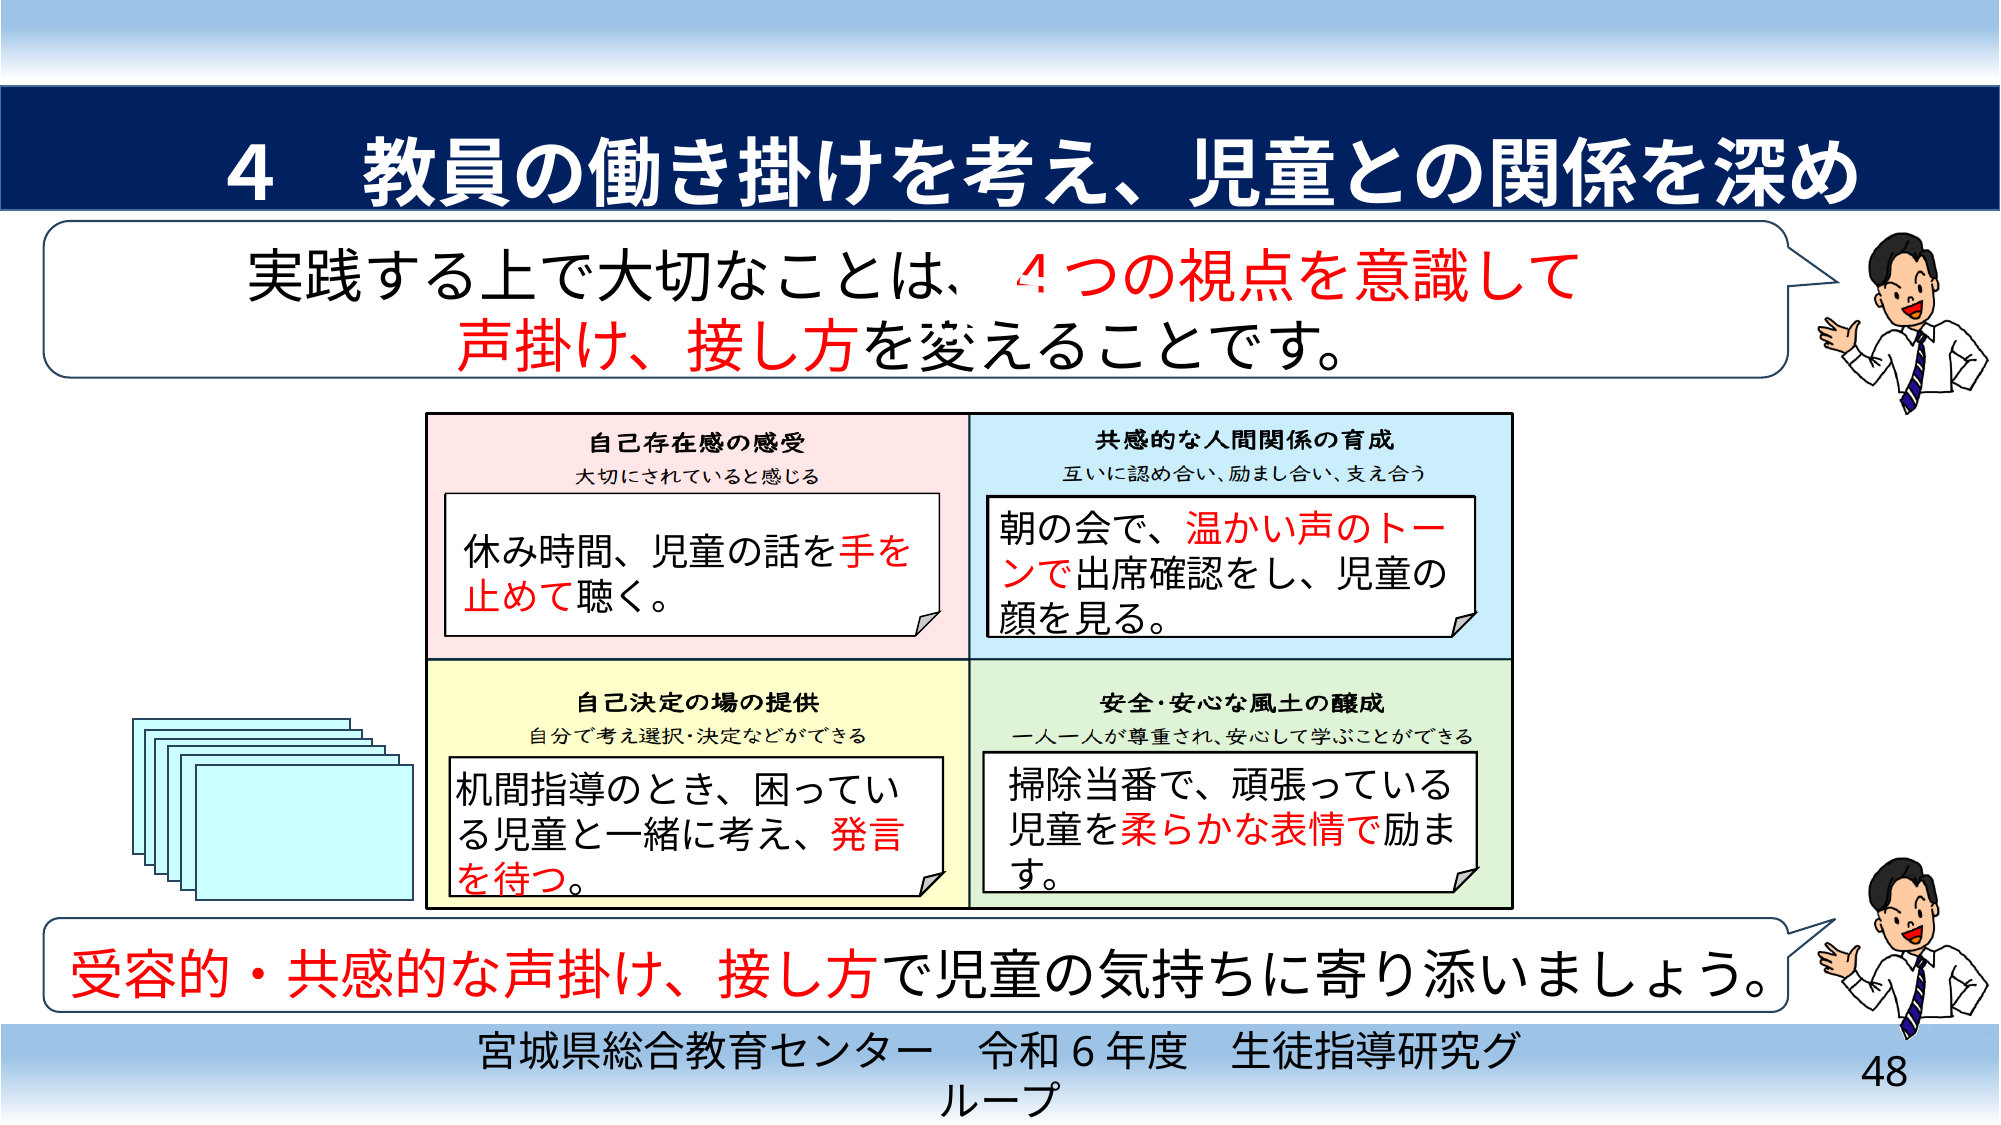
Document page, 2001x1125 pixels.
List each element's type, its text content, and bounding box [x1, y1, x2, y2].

text_box ４ 教員の働き掛けを考え、児童との関係を深めよう [95, 72, 1905, 358]
picture [971, 415, 1512, 658]
text_box [42, 219, 1789, 379]
text_box [42, 917, 1803, 1013]
text_box [195, 764, 414, 901]
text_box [440, 757, 943, 911]
text_box [167, 745, 386, 882]
picture [971, 661, 1512, 908]
text_box [0, 85, 95, 211]
text_box [1905, 85, 2000, 211]
text_box 宮城県総合教育センター 令和6年度 生徒指導研究グループ [428, 1045, 1572, 1105]
text_box [154, 738, 373, 875]
text_box 受容的・共感的な声掛け、接し方で児童の気持ちに寄り添いましょう。 [54, 933, 1787, 1013]
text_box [984, 497, 1478, 650]
slide_number 47 [1811, 1043, 1925, 1104]
picture [427, 415, 968, 908]
text_box [132, 718, 351, 855]
picture [1803, 846, 2001, 1040]
text_box [180, 754, 400, 891]
picture [1803, 221, 2001, 415]
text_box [983, 752, 1484, 906]
text_box [144, 729, 363, 866]
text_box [445, 493, 947, 636]
text_box 実践する上で大切なことは、４つの視点を意識して 声掛け、接し方を変えることです。 [183, 379, 1648, 387]
